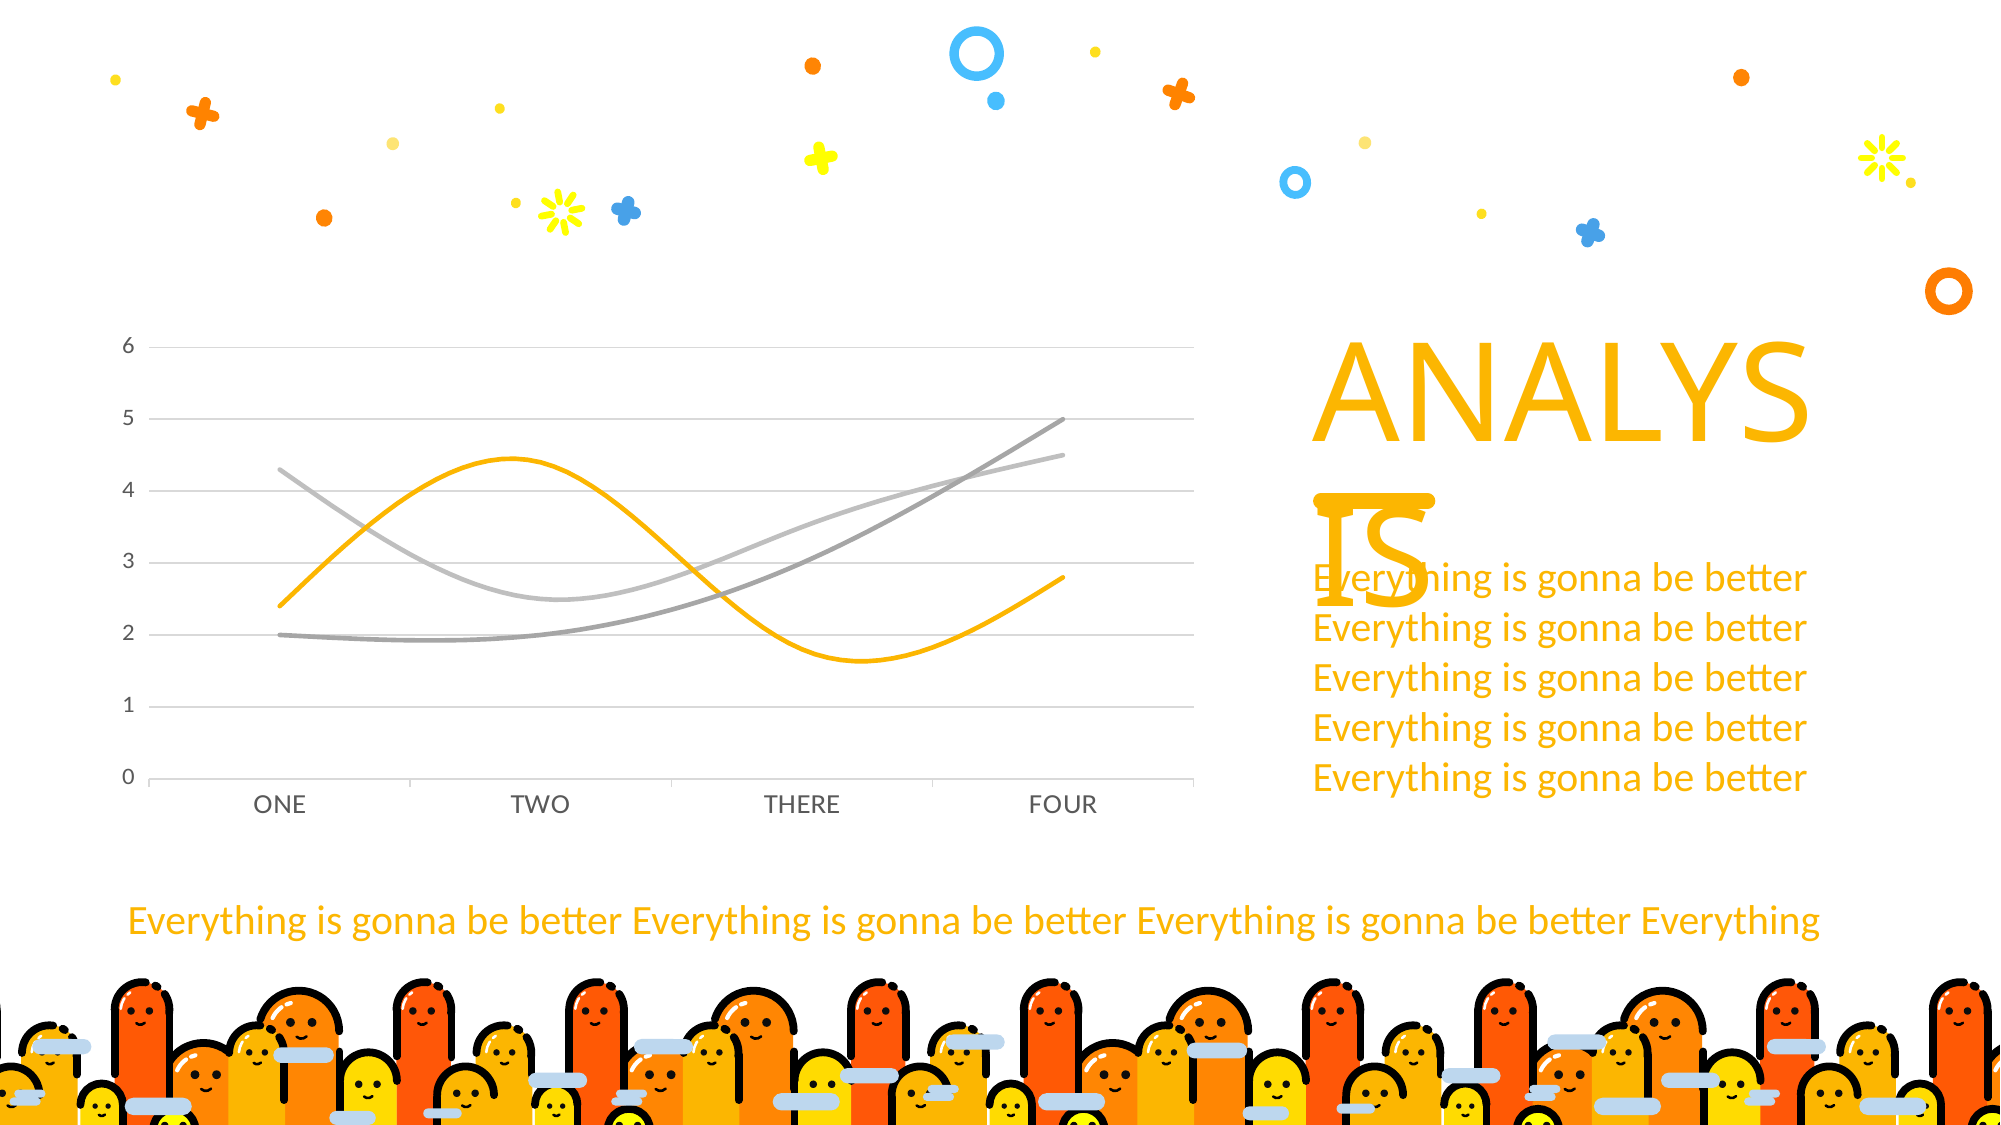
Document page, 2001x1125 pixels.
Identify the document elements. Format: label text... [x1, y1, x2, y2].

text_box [314, 46, 1296, 288]
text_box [0, 1034, 2000, 1125]
text_box [1731, 67, 1751, 88]
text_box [1083, 61, 1625, 172]
text_box [1904, 176, 1917, 190]
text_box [1297, 296, 1902, 810]
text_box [1861, 137, 1903, 179]
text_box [108, 63, 650, 174]
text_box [0, 981, 2000, 1034]
chart [121, 332, 1243, 821]
text_box [1929, 271, 1969, 311]
text_box Everything is gonna be better Everything is gonna be better Everything is gonna be better Everything [112, 885, 2000, 950]
